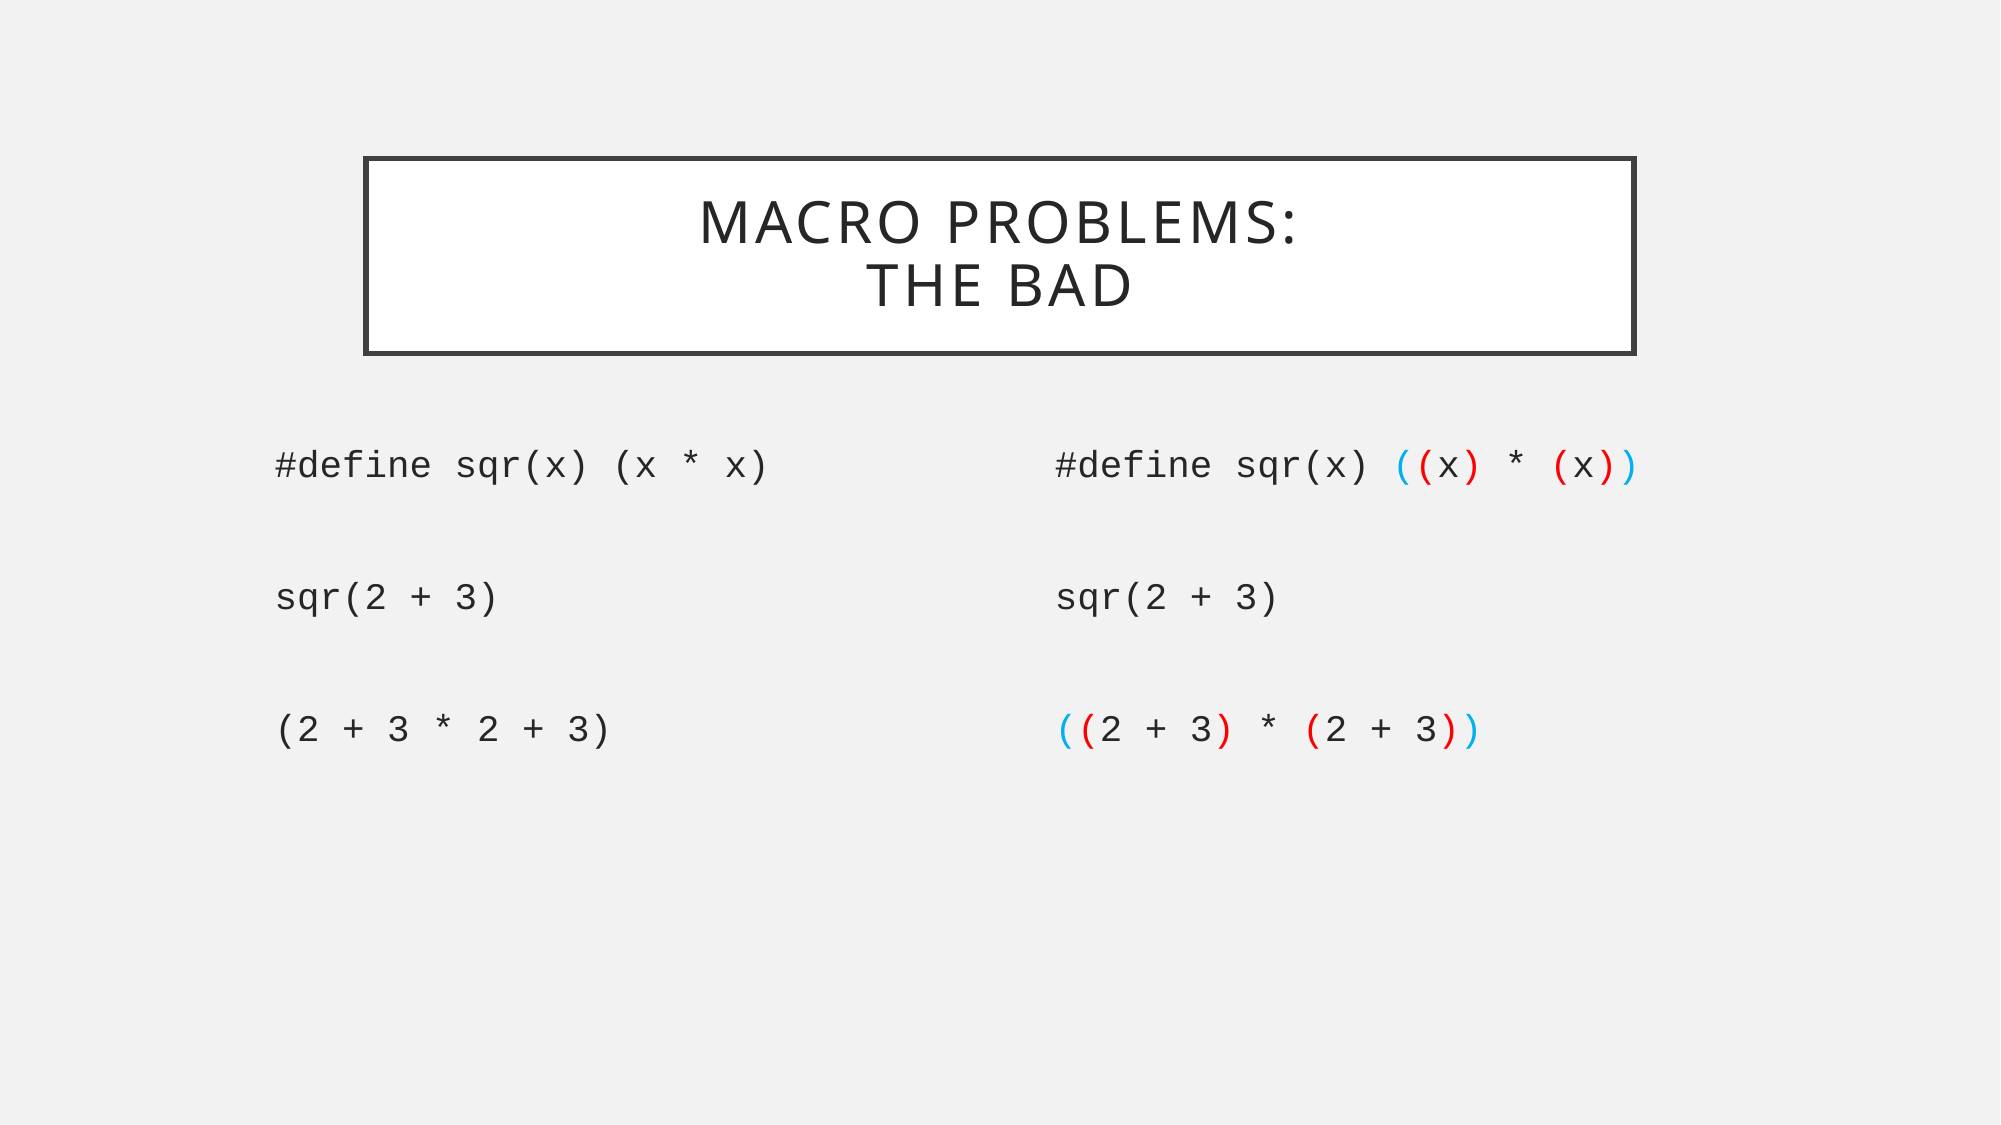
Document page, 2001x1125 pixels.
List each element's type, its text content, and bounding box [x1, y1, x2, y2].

list #define sqr(x) (x * x) sqr(2 + 3) (2 + 3 * 2 + 3) [259, 432, 961, 942]
list #define sqr(x) ((x) * (x)) sqr(2 + 3) ((2 + 3) * (2 + 3)) [1039, 432, 1741, 942]
title Macro Problems: The Bad [363, 156, 1637, 356]
